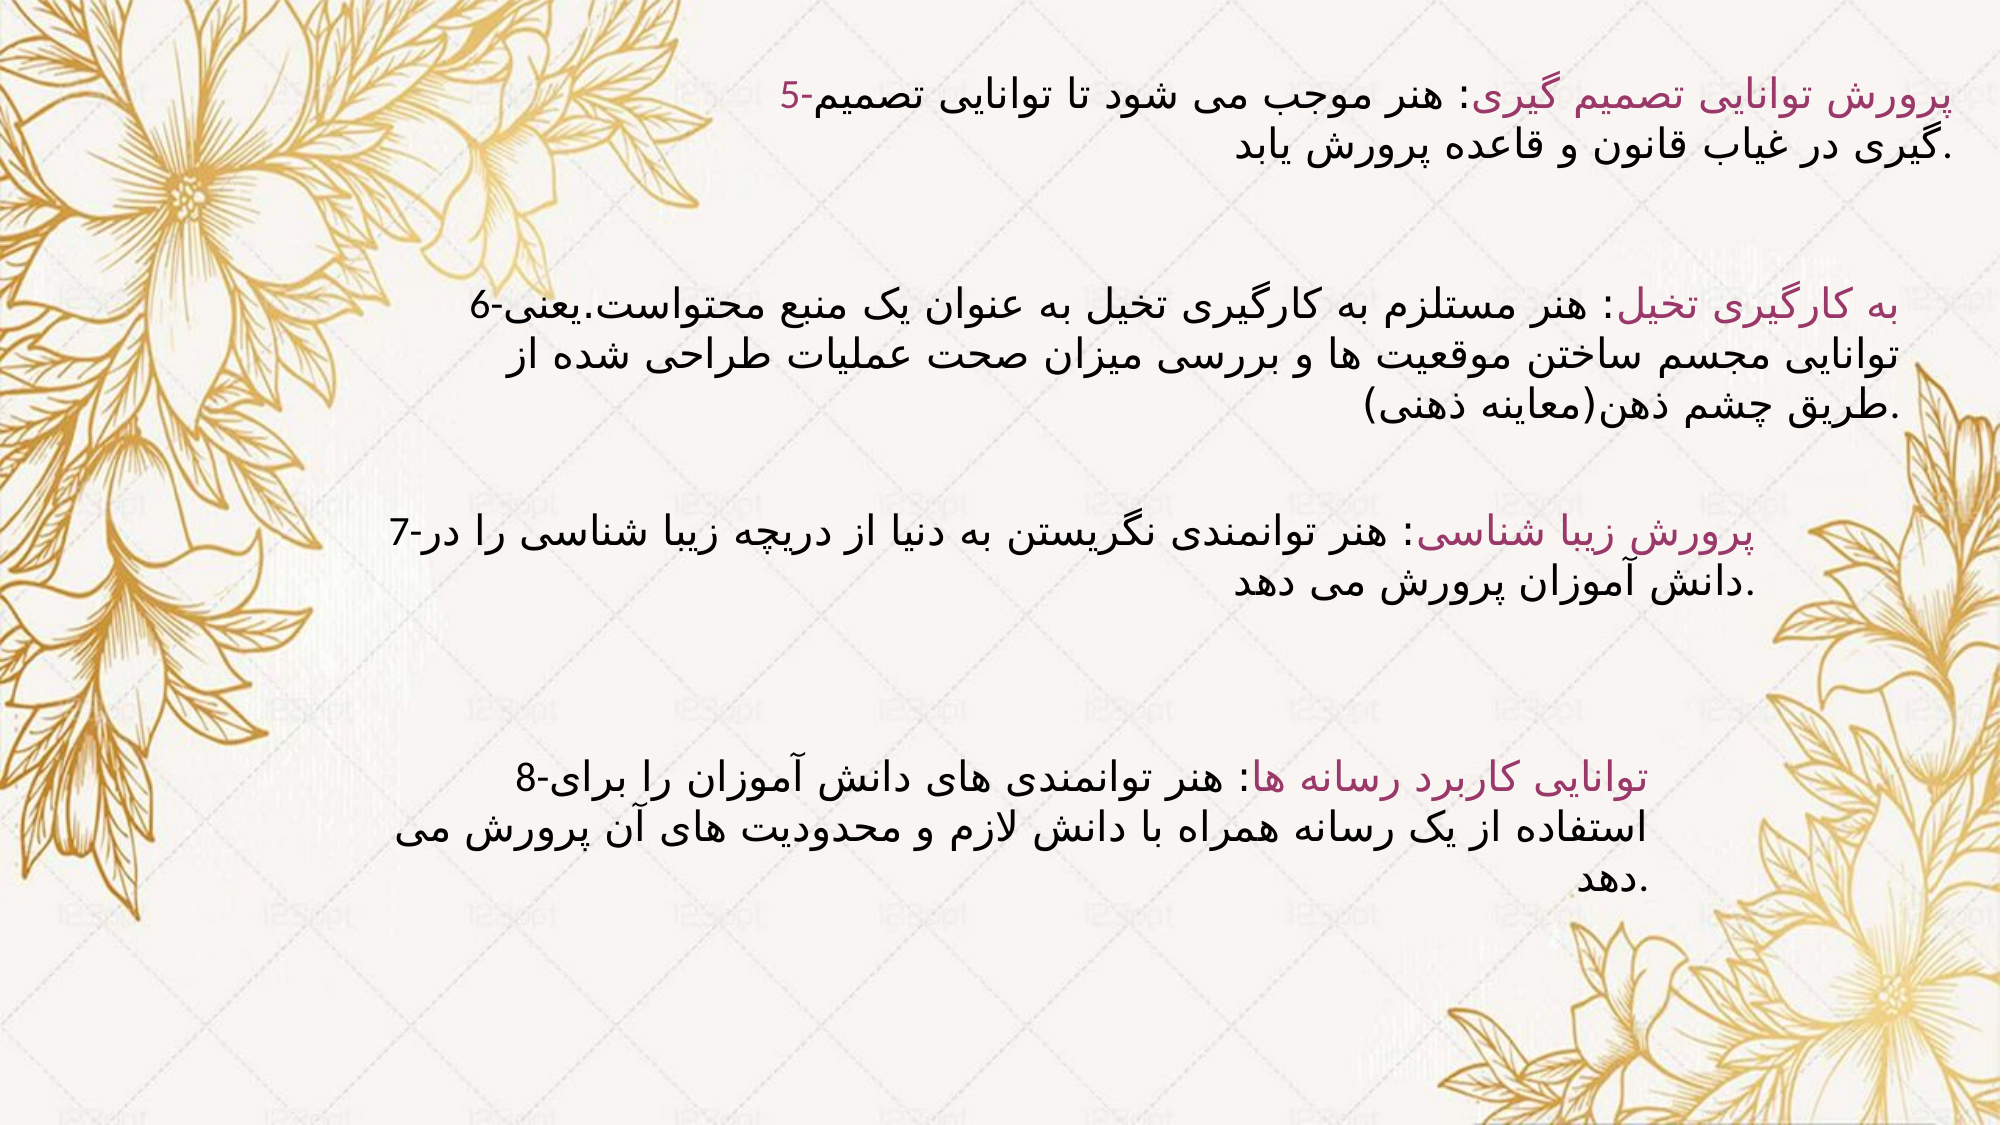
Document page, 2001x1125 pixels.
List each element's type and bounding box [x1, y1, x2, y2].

list [0, 0, 2000, 1125]
